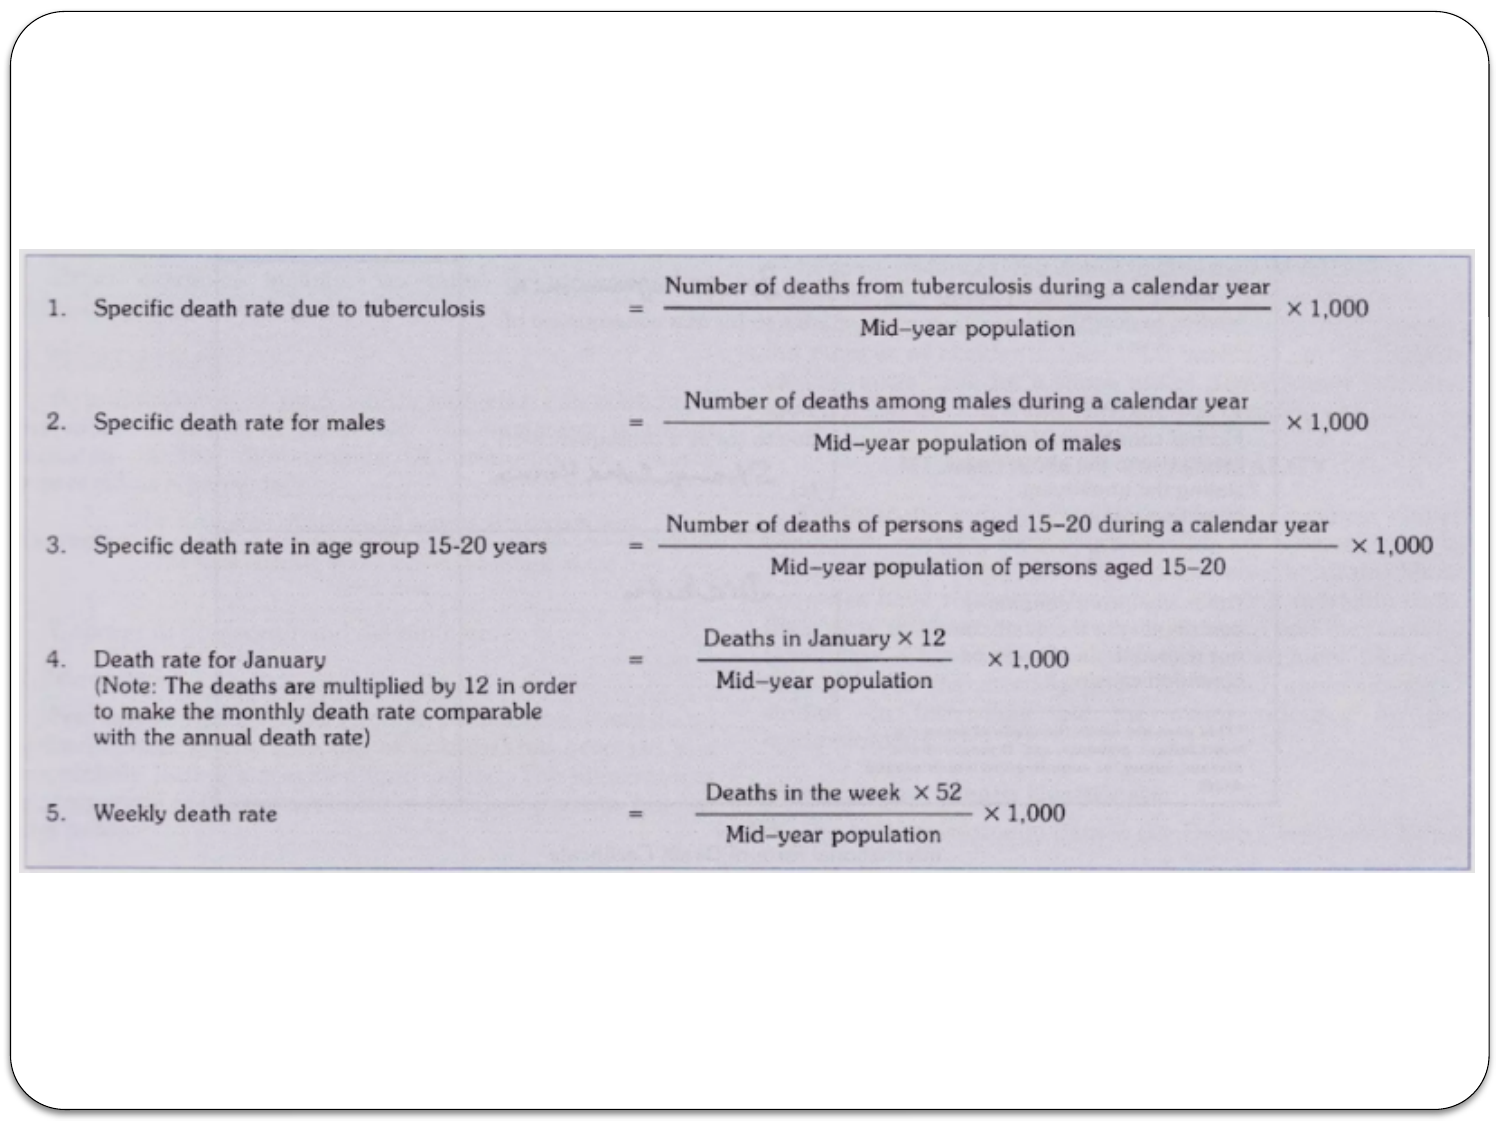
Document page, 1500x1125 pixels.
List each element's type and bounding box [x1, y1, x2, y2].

picture [19, 249, 1476, 874]
